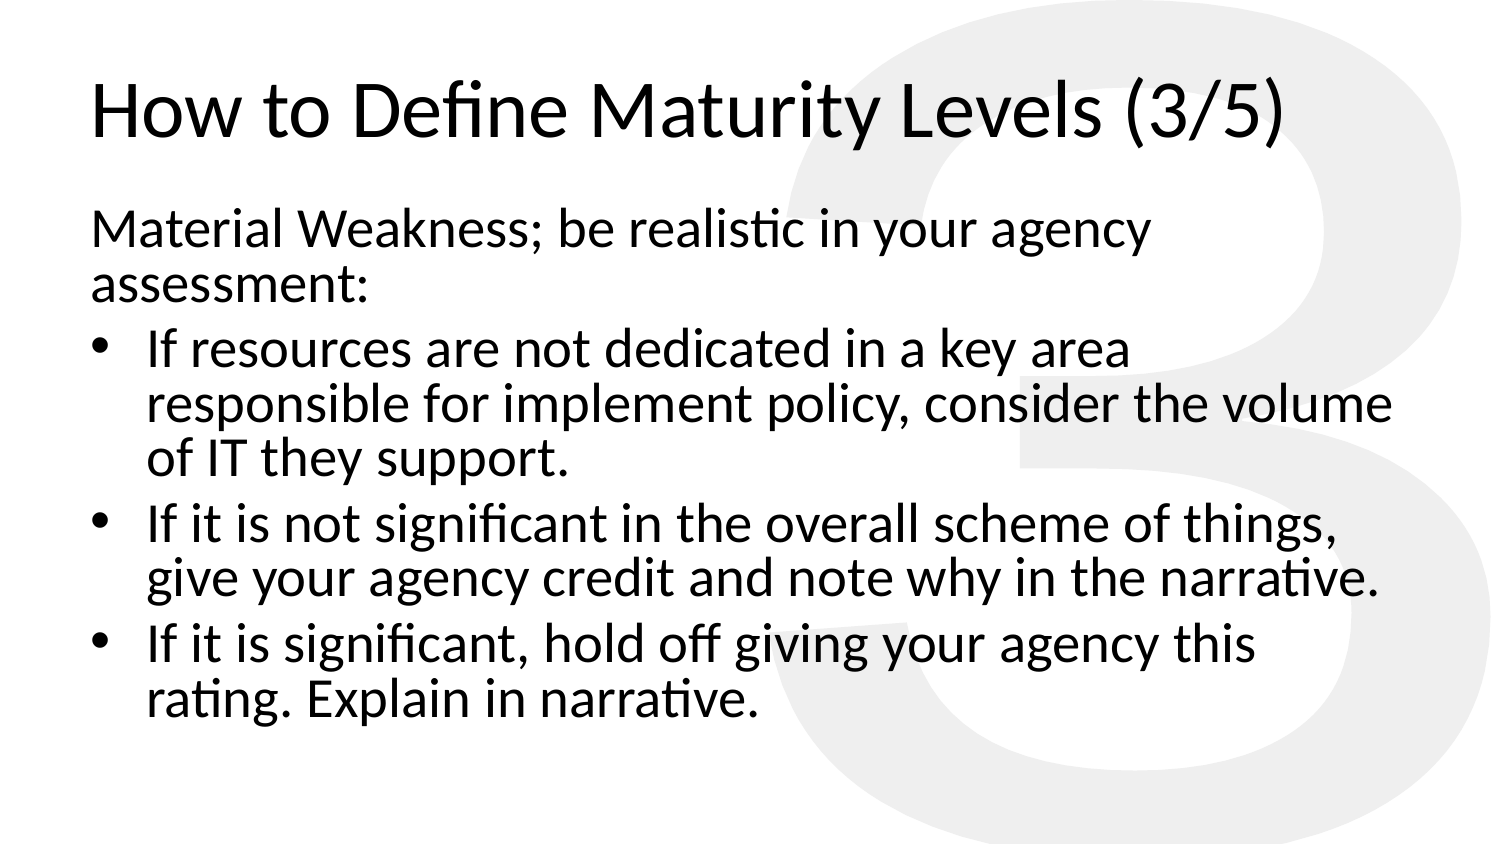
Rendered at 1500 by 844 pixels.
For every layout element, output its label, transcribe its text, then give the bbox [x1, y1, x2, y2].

list Material Weakness; be realistic in your agency assessment: If resources are not dedicated in a key area responsible for implement policy, consider the volume of IT they support. If it is not significant in the overall scheme of things, give your agency credit and note why in the narrative. If it is significant, hold off giving your agency this rating. Explain in narrative. [75, 196, 1425, 754]
title How to Define Maturity Levels (3/5) [75, 33, 1425, 175]
